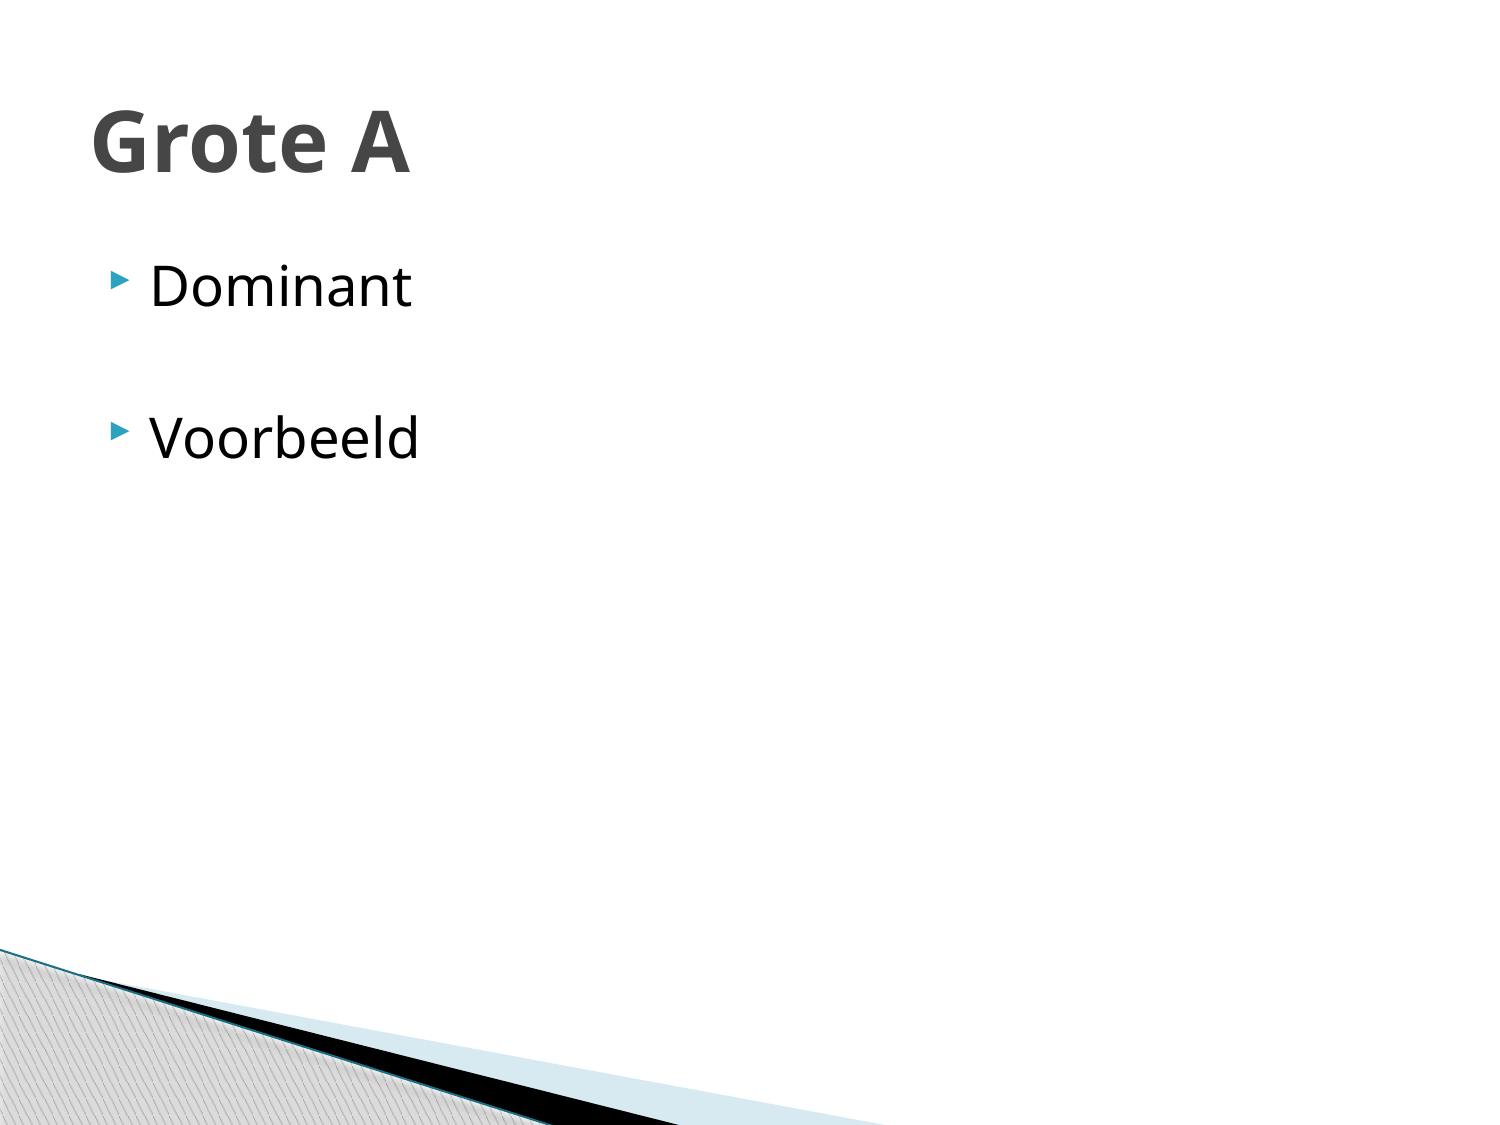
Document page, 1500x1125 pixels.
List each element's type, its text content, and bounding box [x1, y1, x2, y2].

list Dominant Voorbeeld [75, 243, 1425, 986]
title Grote A [75, 45, 1425, 233]
